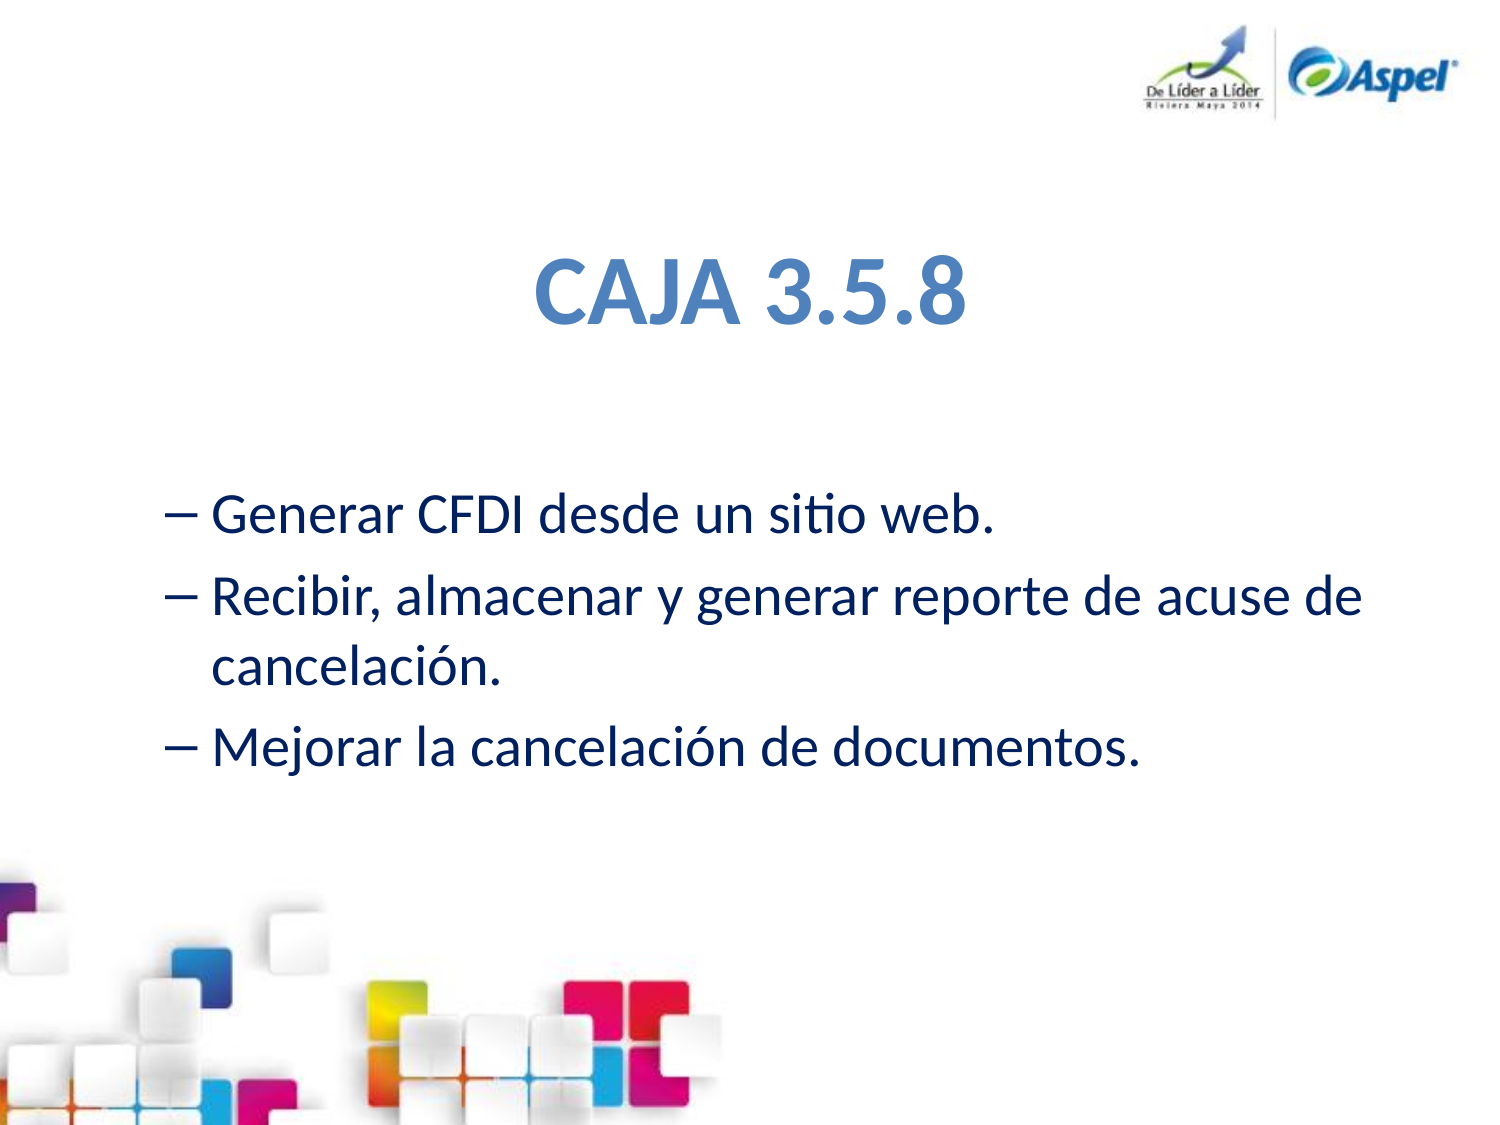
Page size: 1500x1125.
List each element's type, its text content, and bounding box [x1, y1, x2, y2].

title CAJA 3.5.8 [76, 160, 1427, 409]
list Generar CFDI desde un sitio web. Recibir, almacenar y generar reporte de acuse de cancelación. Mejorar la cancelación de documentos. [75, 468, 1425, 1005]
picture [0, 834, 1500, 1125]
picture [377, 0, 1500, 134]
